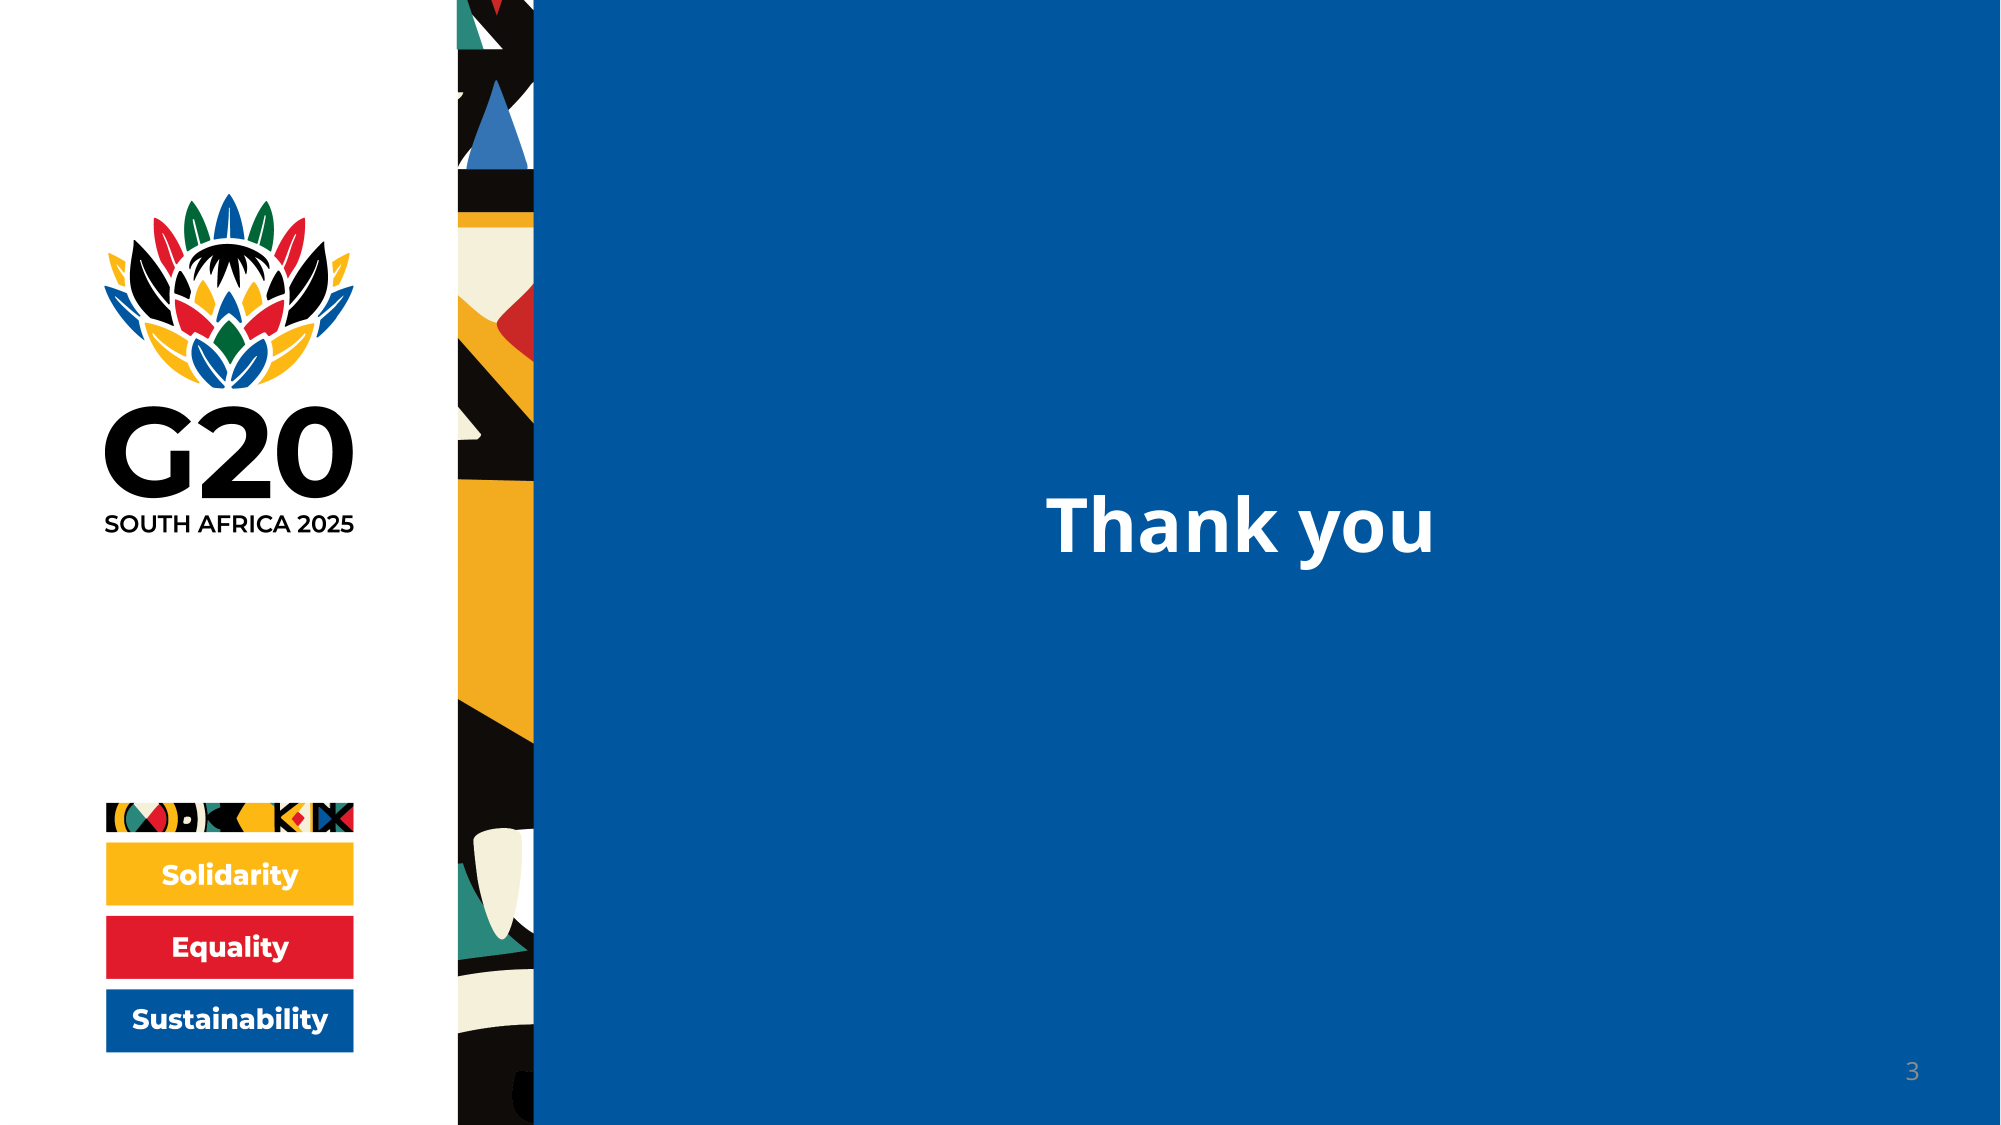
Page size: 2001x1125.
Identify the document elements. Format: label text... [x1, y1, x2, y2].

picture [3, 0, 2001, 1125]
title Thank you [638, 184, 1844, 576]
slide_number 3 [1752, 1042, 1935, 1103]
